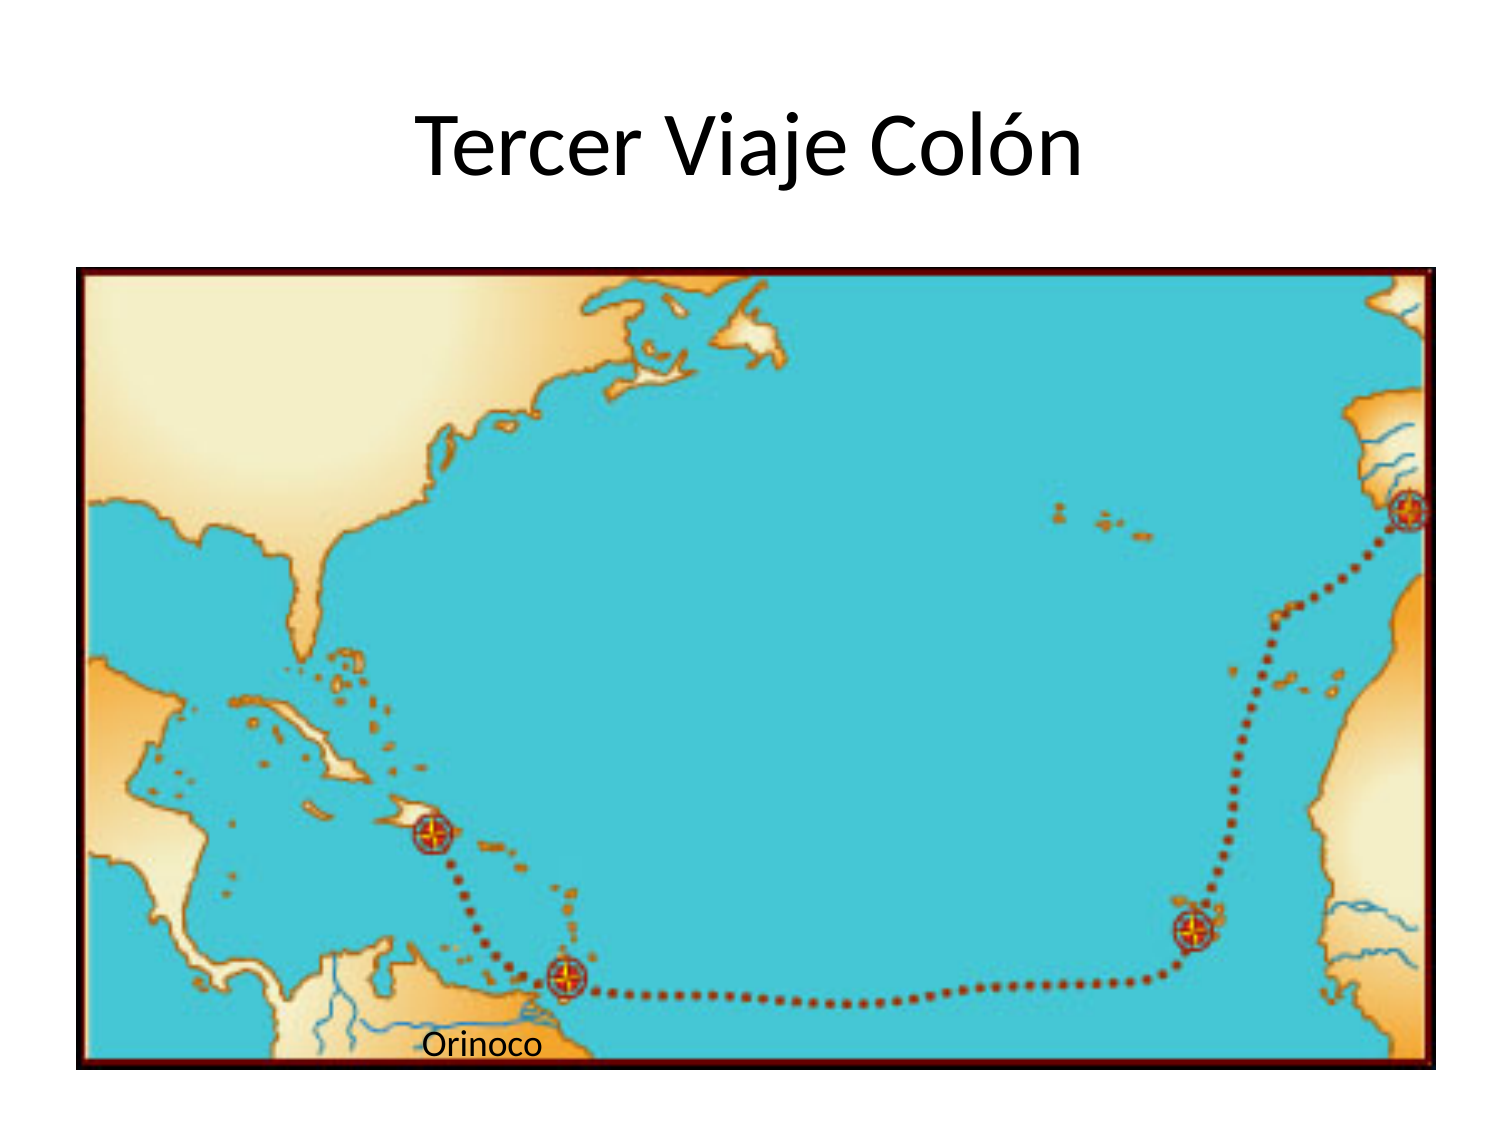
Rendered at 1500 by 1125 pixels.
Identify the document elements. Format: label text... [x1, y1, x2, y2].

picture [76, 266, 1436, 1071]
title Tercer Viaje Colón [75, 45, 1425, 233]
